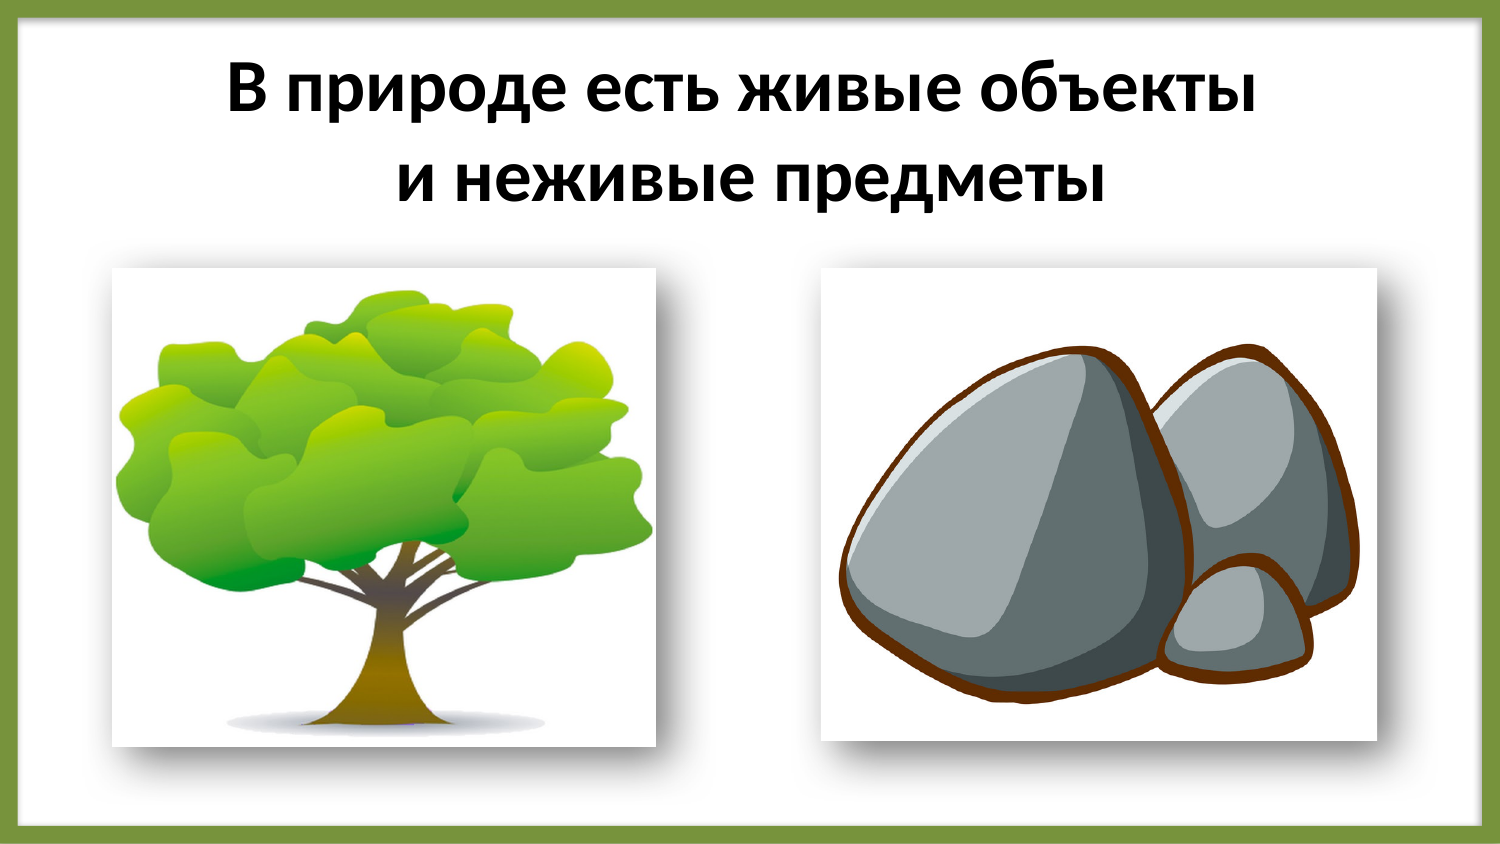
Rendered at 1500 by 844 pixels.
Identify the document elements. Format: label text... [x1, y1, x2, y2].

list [111, 268, 656, 747]
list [820, 268, 1378, 741]
title В природе есть живые объекты и неживые предметы [76, 55, 1427, 197]
